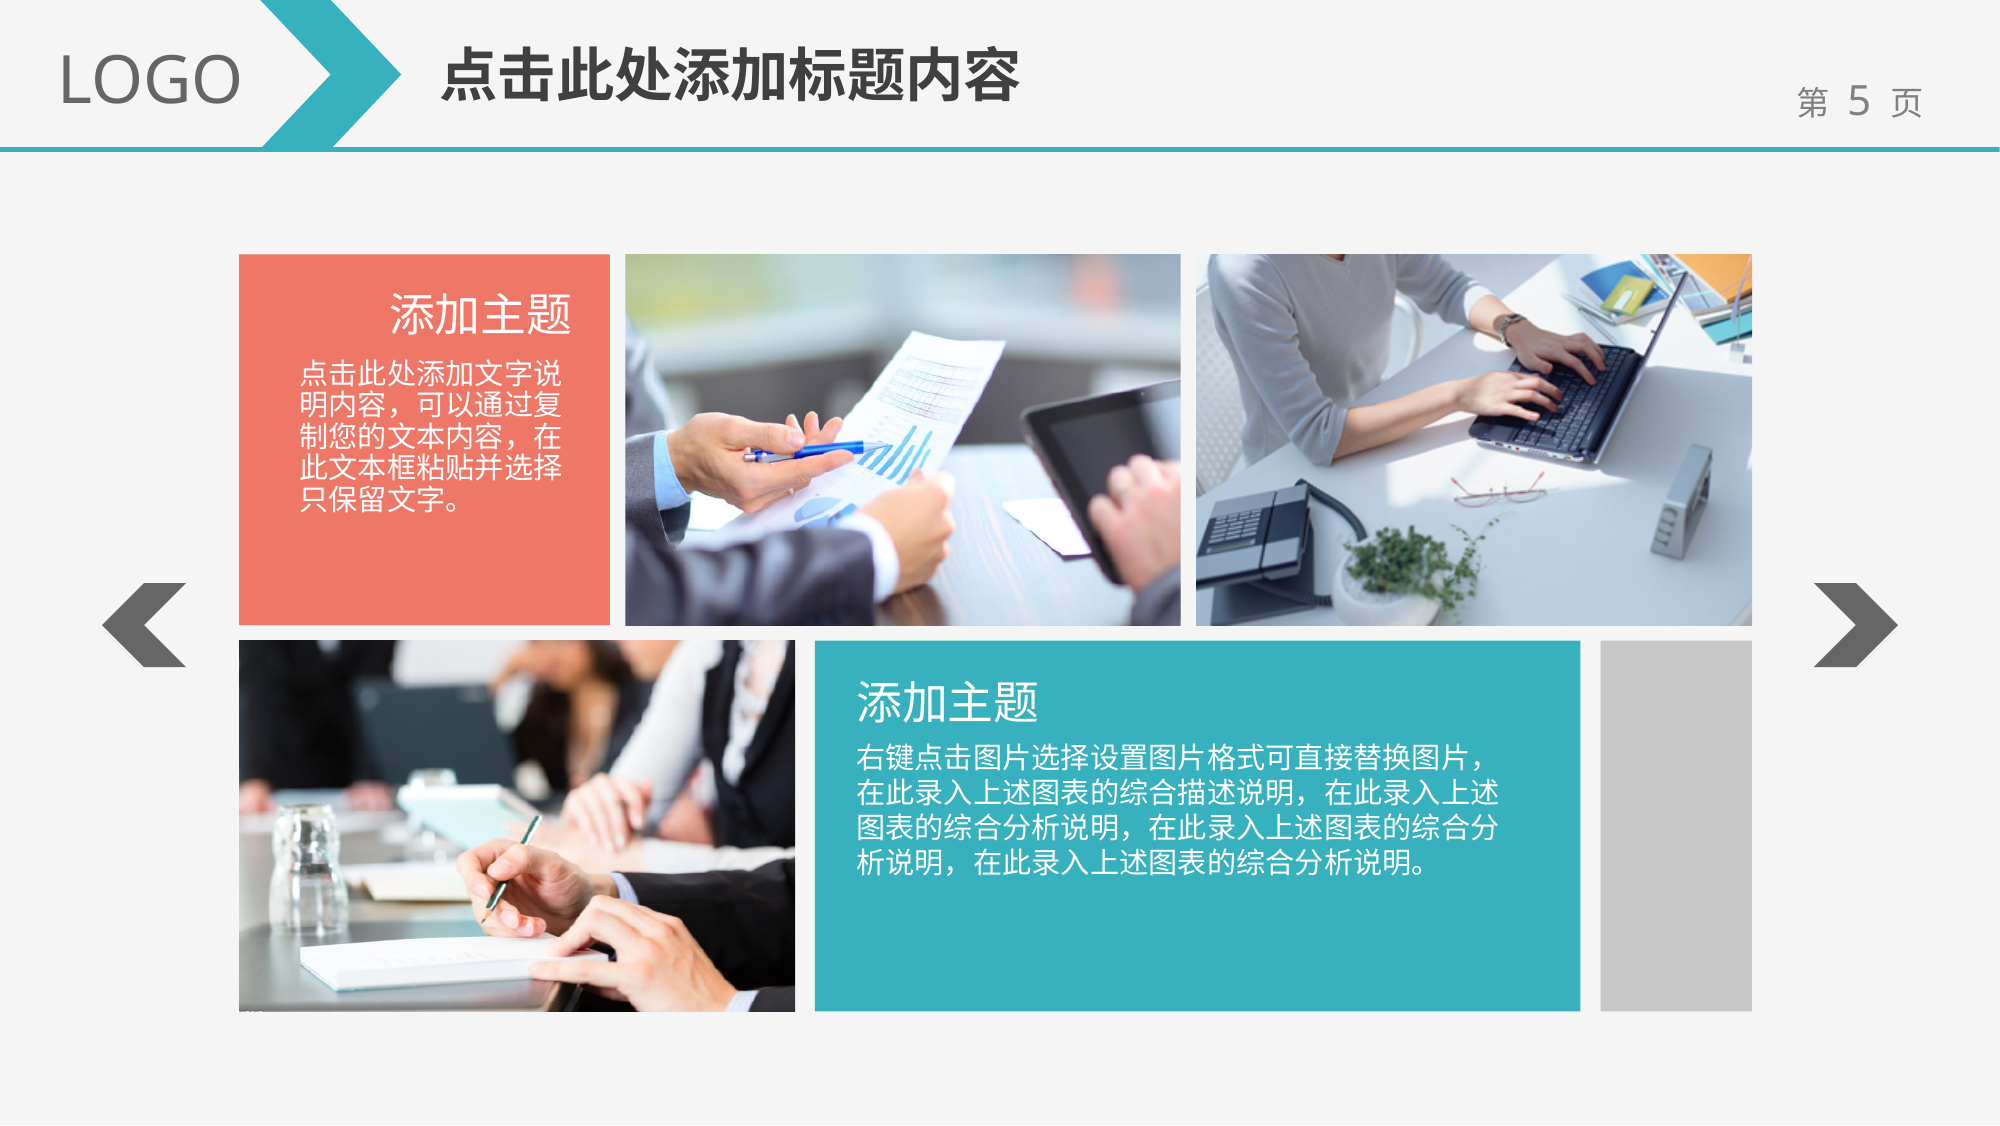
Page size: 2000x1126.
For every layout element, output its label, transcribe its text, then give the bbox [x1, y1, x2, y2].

text_box 右键点击图片选择设置图片格式可直接替换图片，在此录入上述图表的综合描述说明，在此录入上述图表的综合分析说明，在此录入上述图表的综合分析说明，在此录入上述图表的综合分析说明。 [836, 729, 1539, 890]
text_box [1813, 583, 1898, 668]
text_box 添加主题 [239, 275, 593, 351]
text_box [1600, 640, 1752, 1012]
text_box [814, 640, 1581, 1012]
text_box [239, 254, 610, 626]
text_box 添加主题 [836, 663, 1345, 729]
text_box [1196, 254, 1753, 626]
text_box [625, 254, 1181, 626]
text_box [101, 583, 187, 668]
text_box [239, 640, 796, 1012]
text_box 点击此处添加文字说明内容，可以通过复制您的文本内容，在此文本框粘贴并选择只保留文字。 [279, 349, 599, 527]
